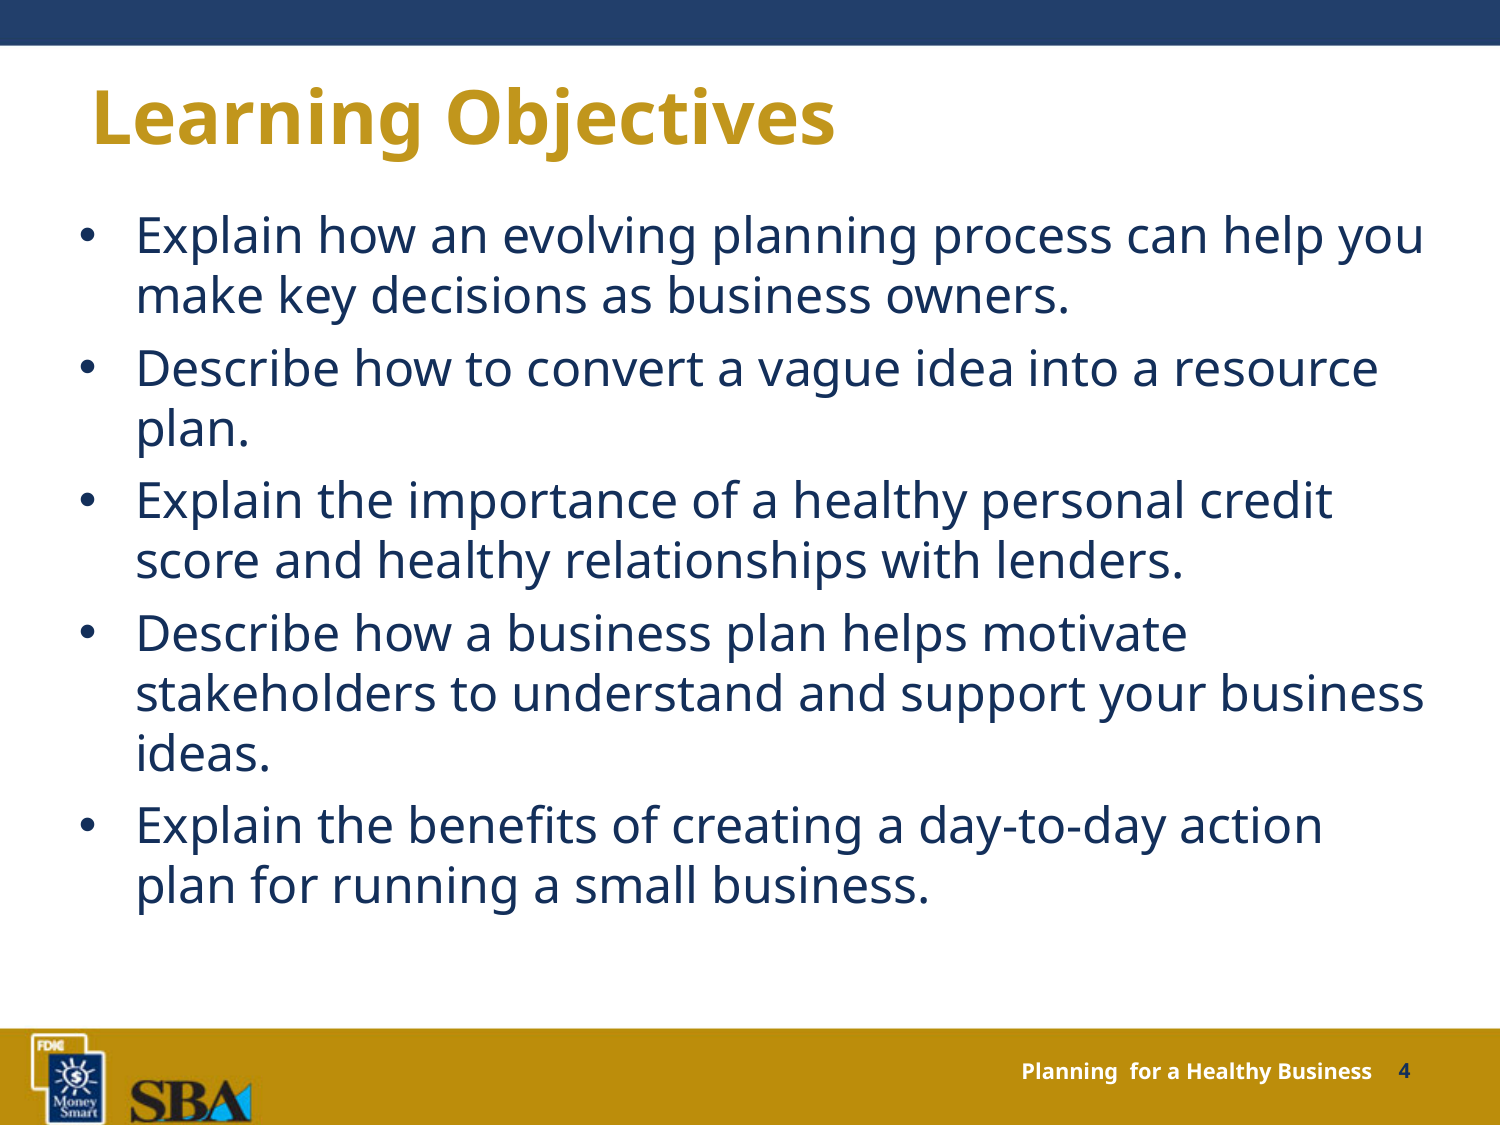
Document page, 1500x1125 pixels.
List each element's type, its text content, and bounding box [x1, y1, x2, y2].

picture [0, 0, 1500, 1125]
title Learning Objectives [74, 62, 1426, 163]
list Explain how an evolving planning process can help you make key decisions as business owners. Describe how to convert a vague idea into a resource plan. Explain the importance of a healthy personal credit score and healthy relationships with lenders. Describe how a business plan helps motivate stakeholders to understand and support your business ideas. Explain the benefits of creating a day-to-day action plan for running a small business. [63, 196, 1450, 970]
